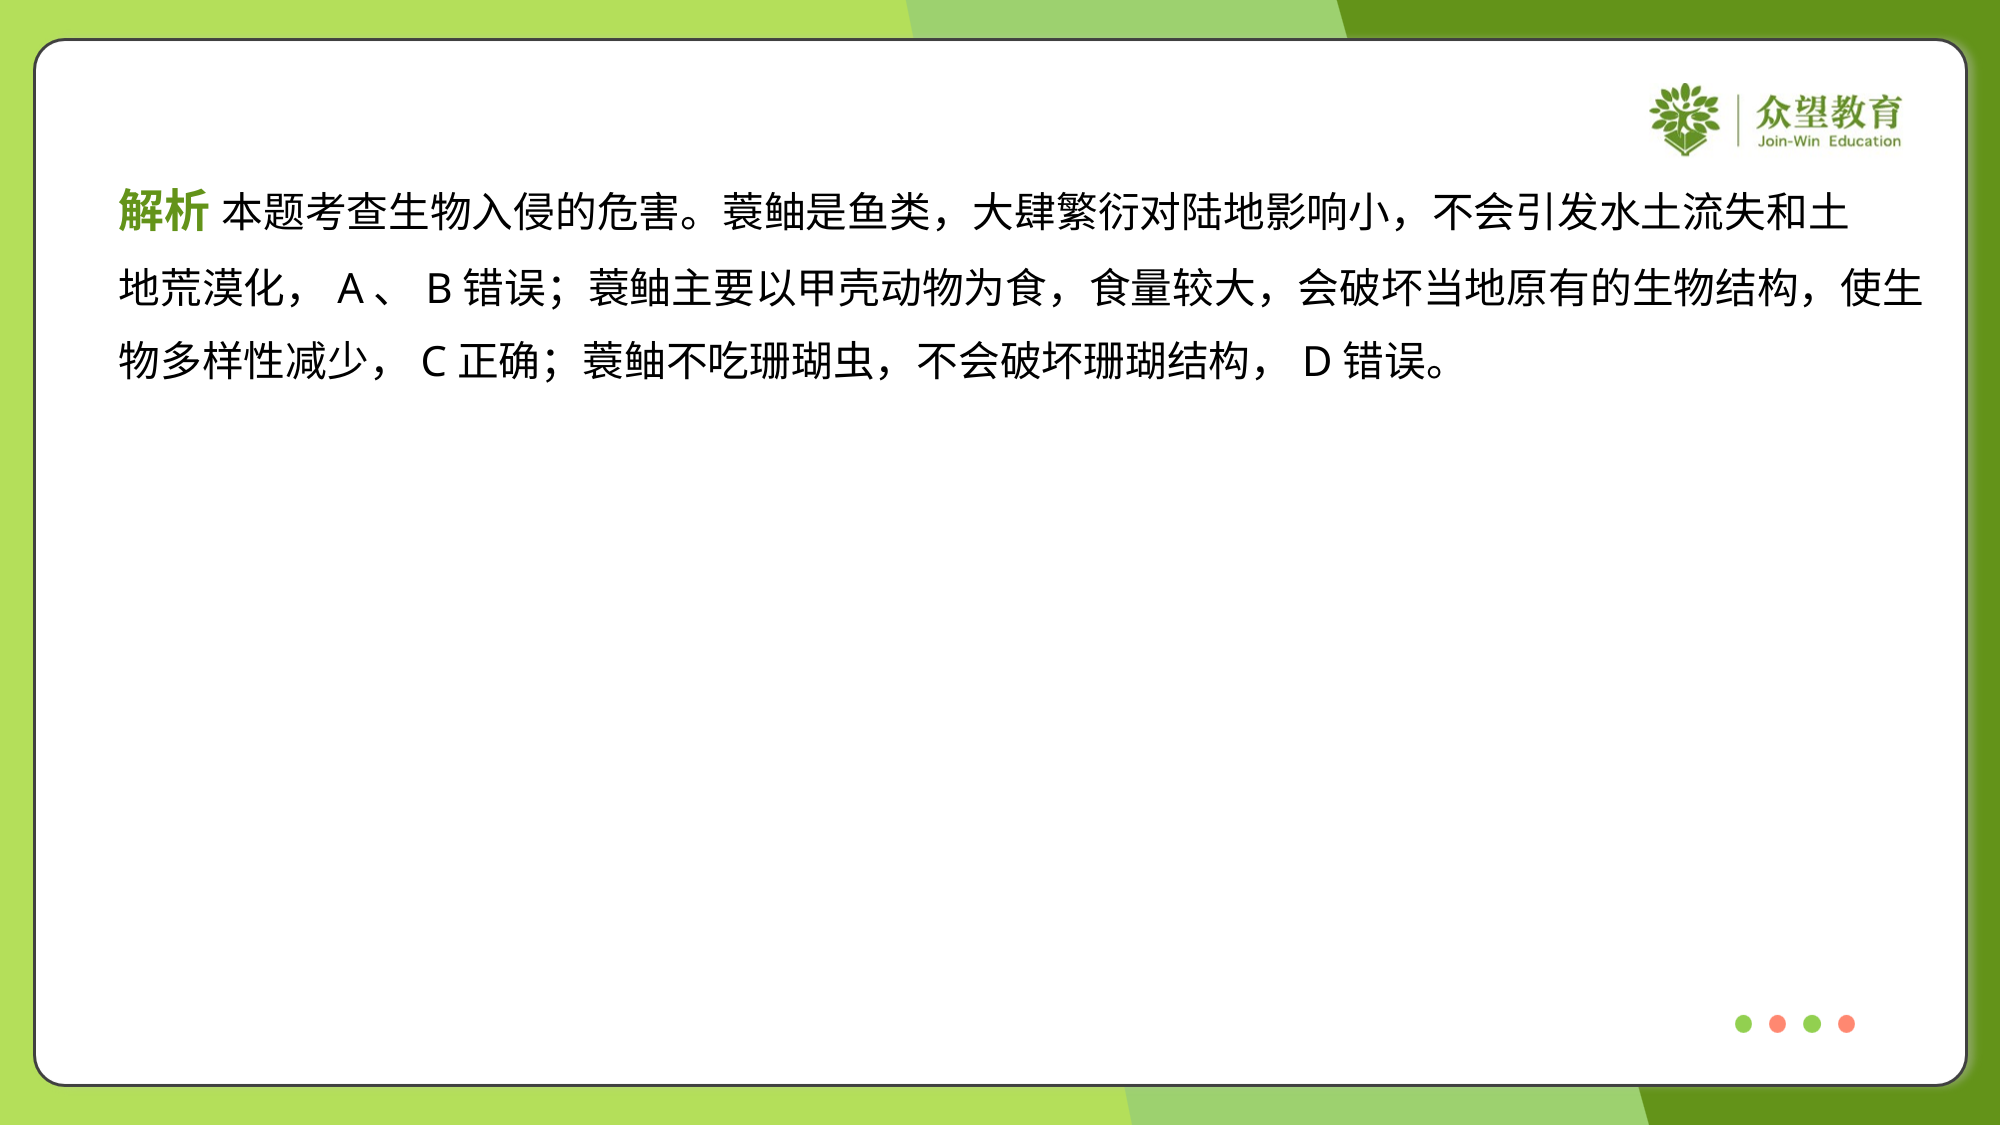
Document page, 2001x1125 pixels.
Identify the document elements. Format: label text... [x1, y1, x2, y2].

picture [0, 0, 2000, 1125]
text_box 解析 本题考查生物入侵的危害。蓑鲉是鱼类，大肆繁衍对陆地影响小，不会引发水土流失和土 地荒漠化，A、B错误；蓑鲉主要以甲壳动物为食，食量较大，会破坏当地原有的生物结构，使生 物多样性减少，C正确；蓑鲉不吃珊瑚虫，不会破坏珊瑚结构，D错误。 [118, 159, 1883, 377]
